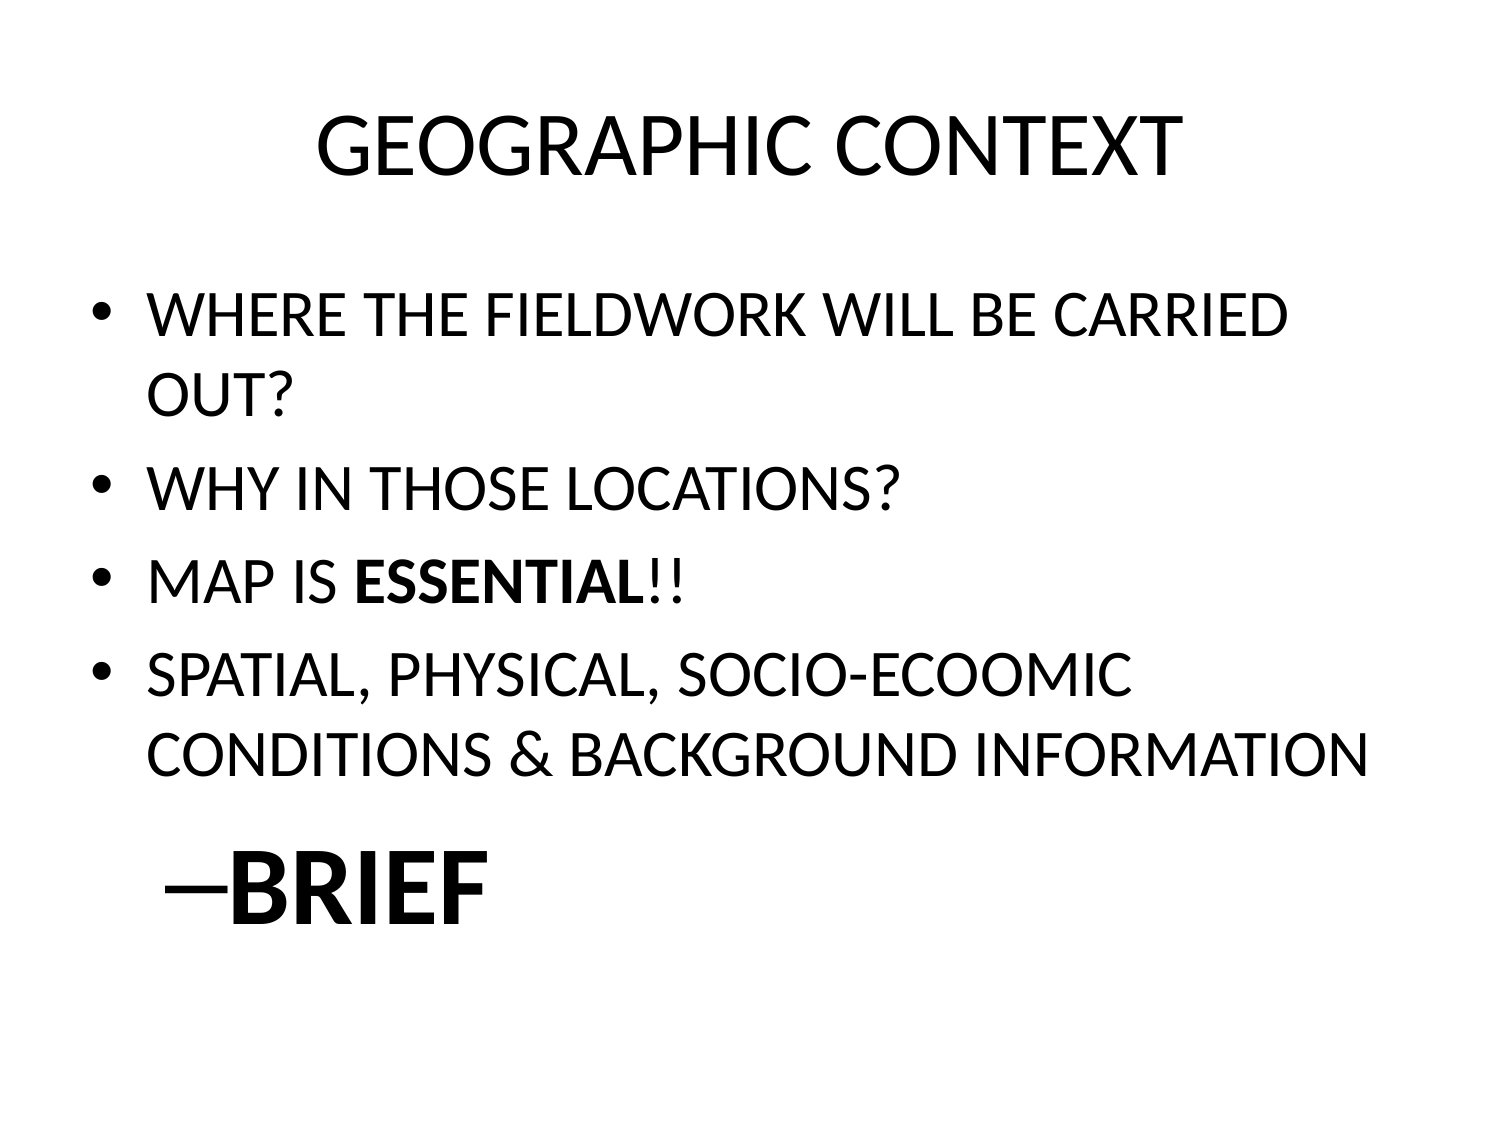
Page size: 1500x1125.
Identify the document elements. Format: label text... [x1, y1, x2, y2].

list WHERE THE FIELDWORK WILL BE CARRIED OUT? WHY IN THOSE LOCATIONS? MAP IS ESSENTIAL!! SPATIAL, PHYSICAL, SOCIO-ECOOMIC CONDITIONS & BACKGROUND INFORMATION BRIEF [75, 262, 1425, 1005]
title GEOGRAPHIC CONTEXT [75, 45, 1425, 233]
